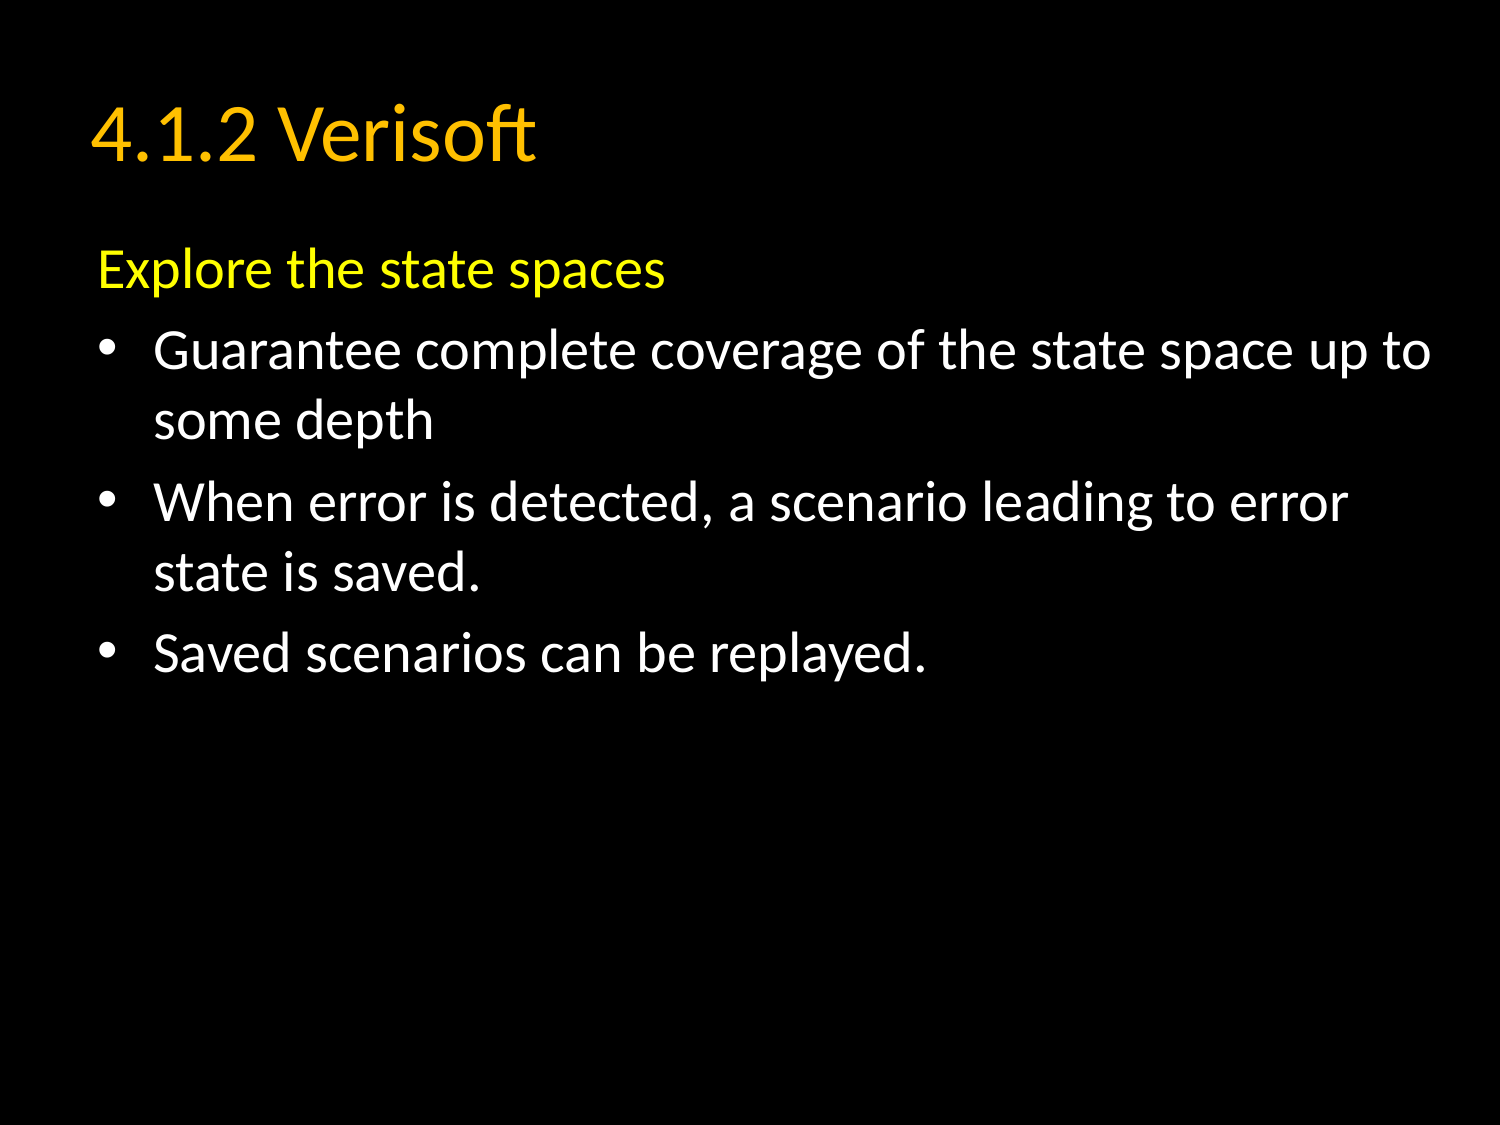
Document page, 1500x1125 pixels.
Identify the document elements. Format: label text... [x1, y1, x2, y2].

title 4.1.2 Verisoft [75, 45, 1425, 211]
list Explore the state spaces Guarantee complete coverage of the state space up to some depth When error is detected, a scenario leading to error state is saved. Saved scenarios can be replayed. [82, 222, 1454, 1032]
